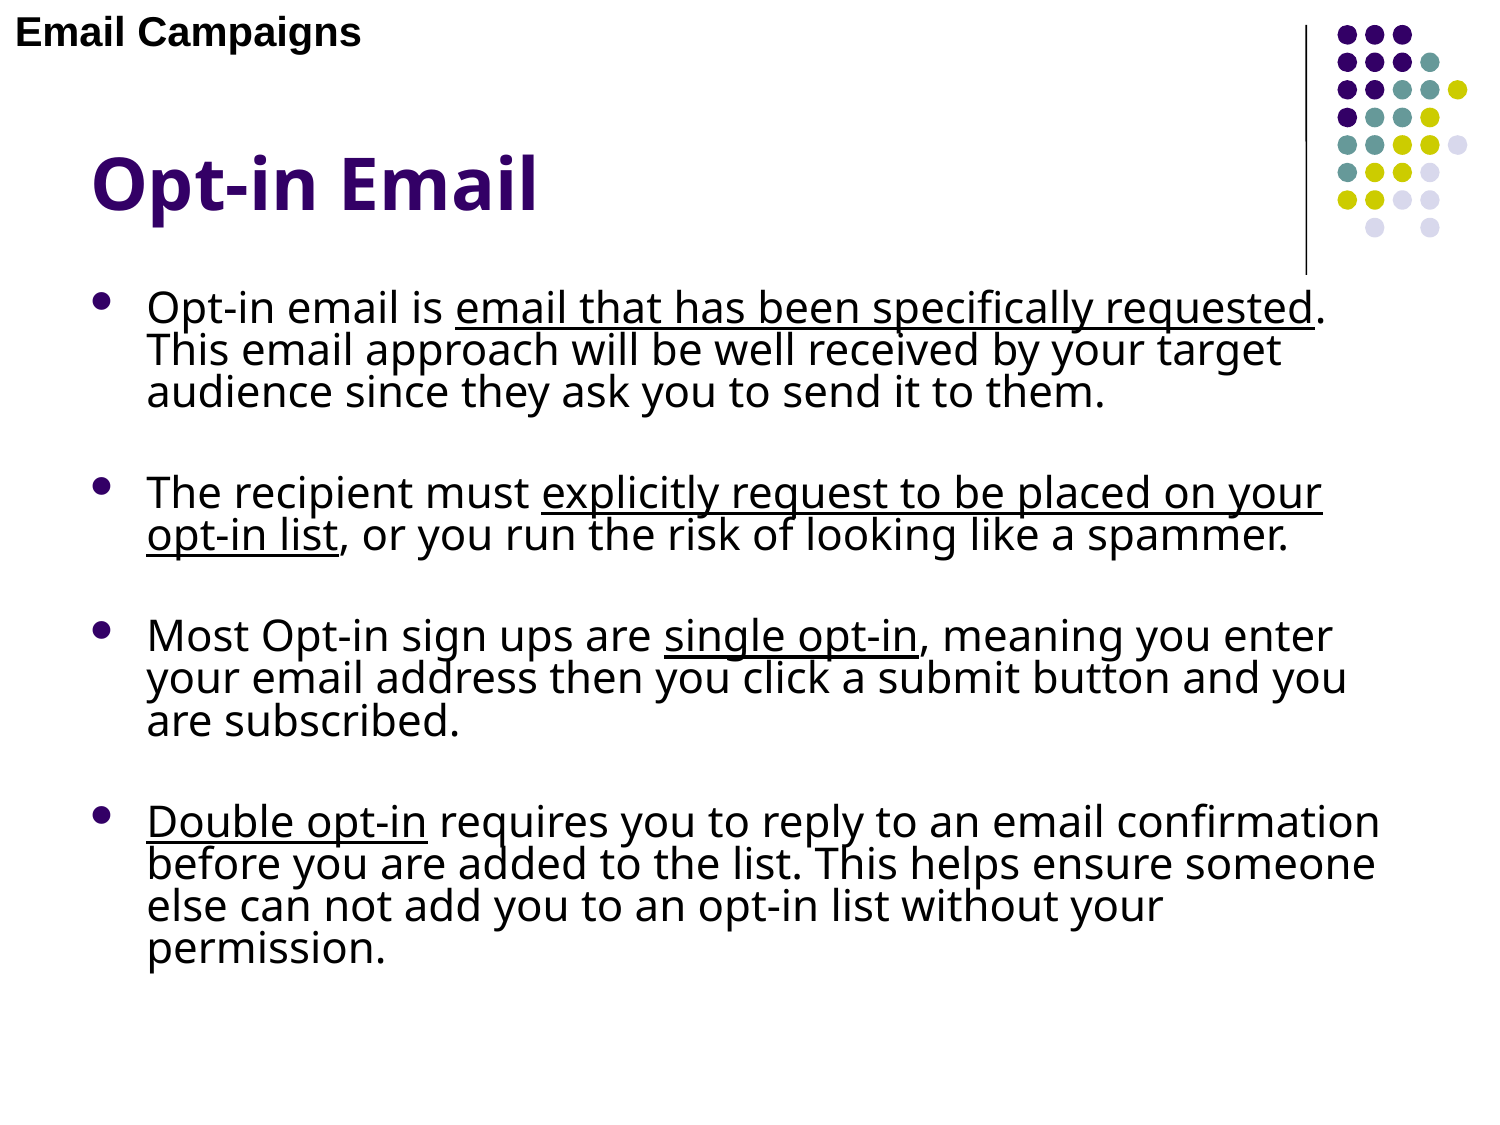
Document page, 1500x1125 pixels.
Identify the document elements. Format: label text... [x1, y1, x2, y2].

text_box Email Campaigns [0, 0, 389, 63]
title Opt-in Email [75, 125, 1313, 233]
list Opt-in email is email that has been specifically requested. This email approach will be well received by your target audience since they ask you to send it to them. The recipient must explicitly request to be placed on your opt-in list, or you run the risk of looking like a spammer. Most Opt-in sign ups are single opt-in, meaning you enter your email address then you click a submit button and you are subscribed. Double opt-in requires you to reply to an email confirmation before you are added to the list. This helps ensure someone else can not add you to an opt-in list without your permission. [75, 282, 1425, 1006]
